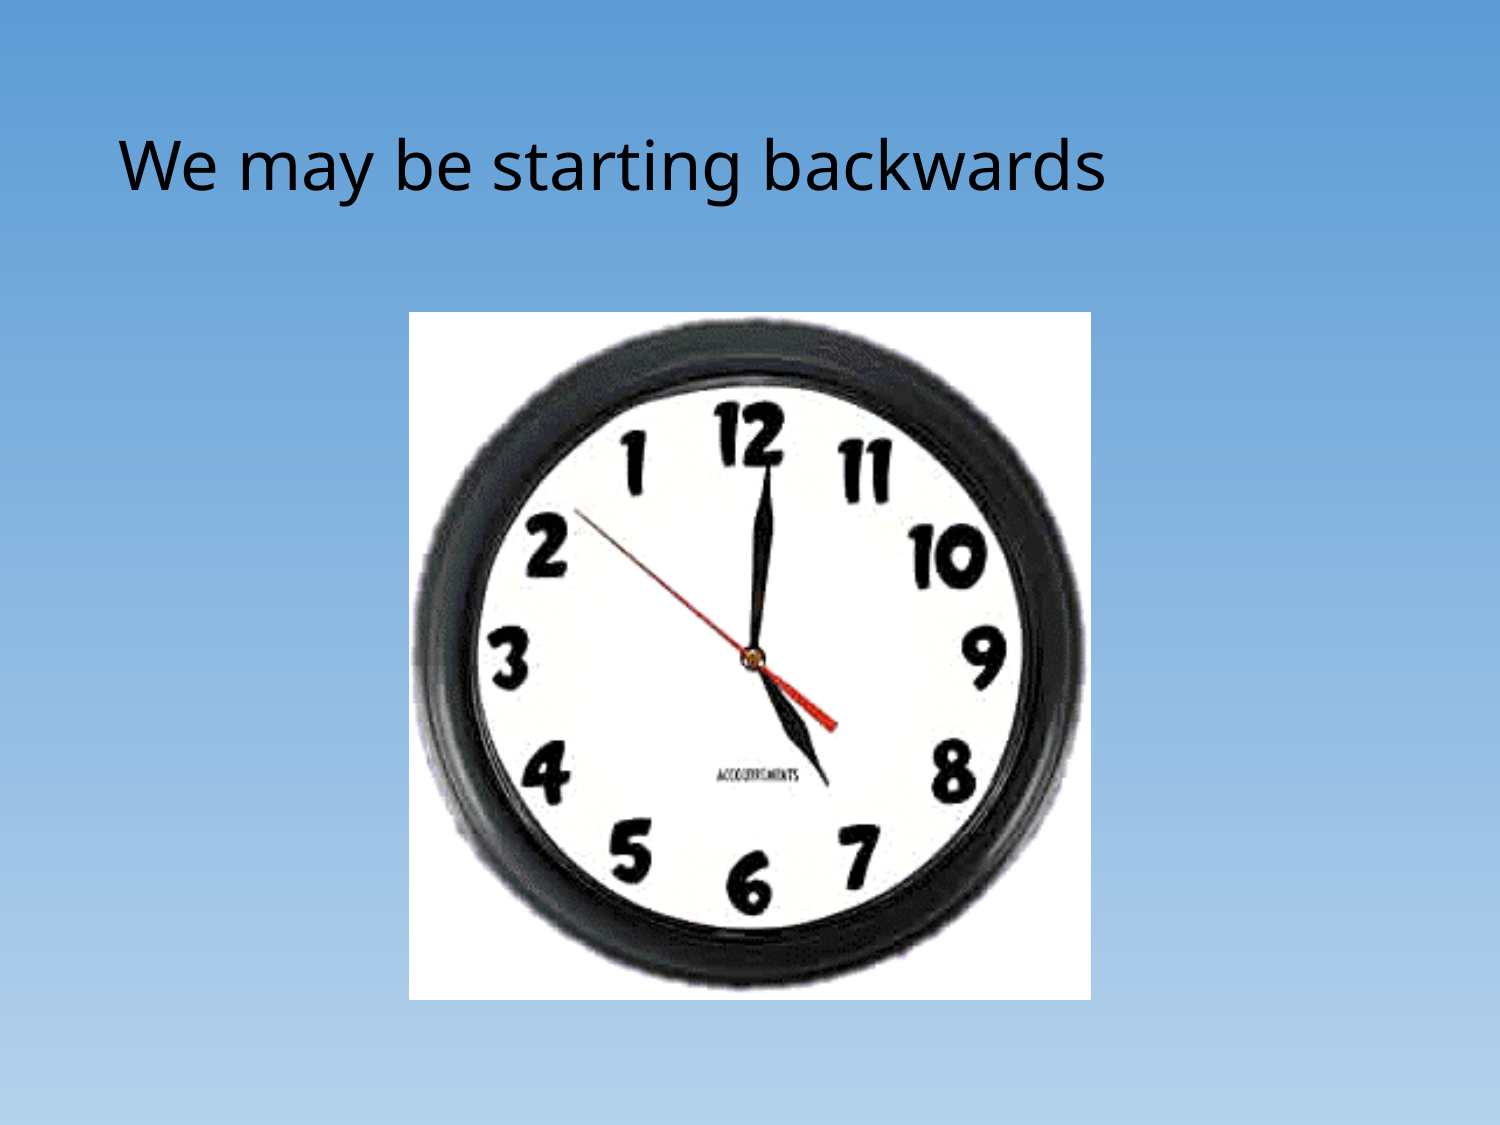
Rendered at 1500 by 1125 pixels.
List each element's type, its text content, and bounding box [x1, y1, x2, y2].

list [409, 312, 1091, 1000]
title We may be starting backwards [103, 59, 1397, 278]
